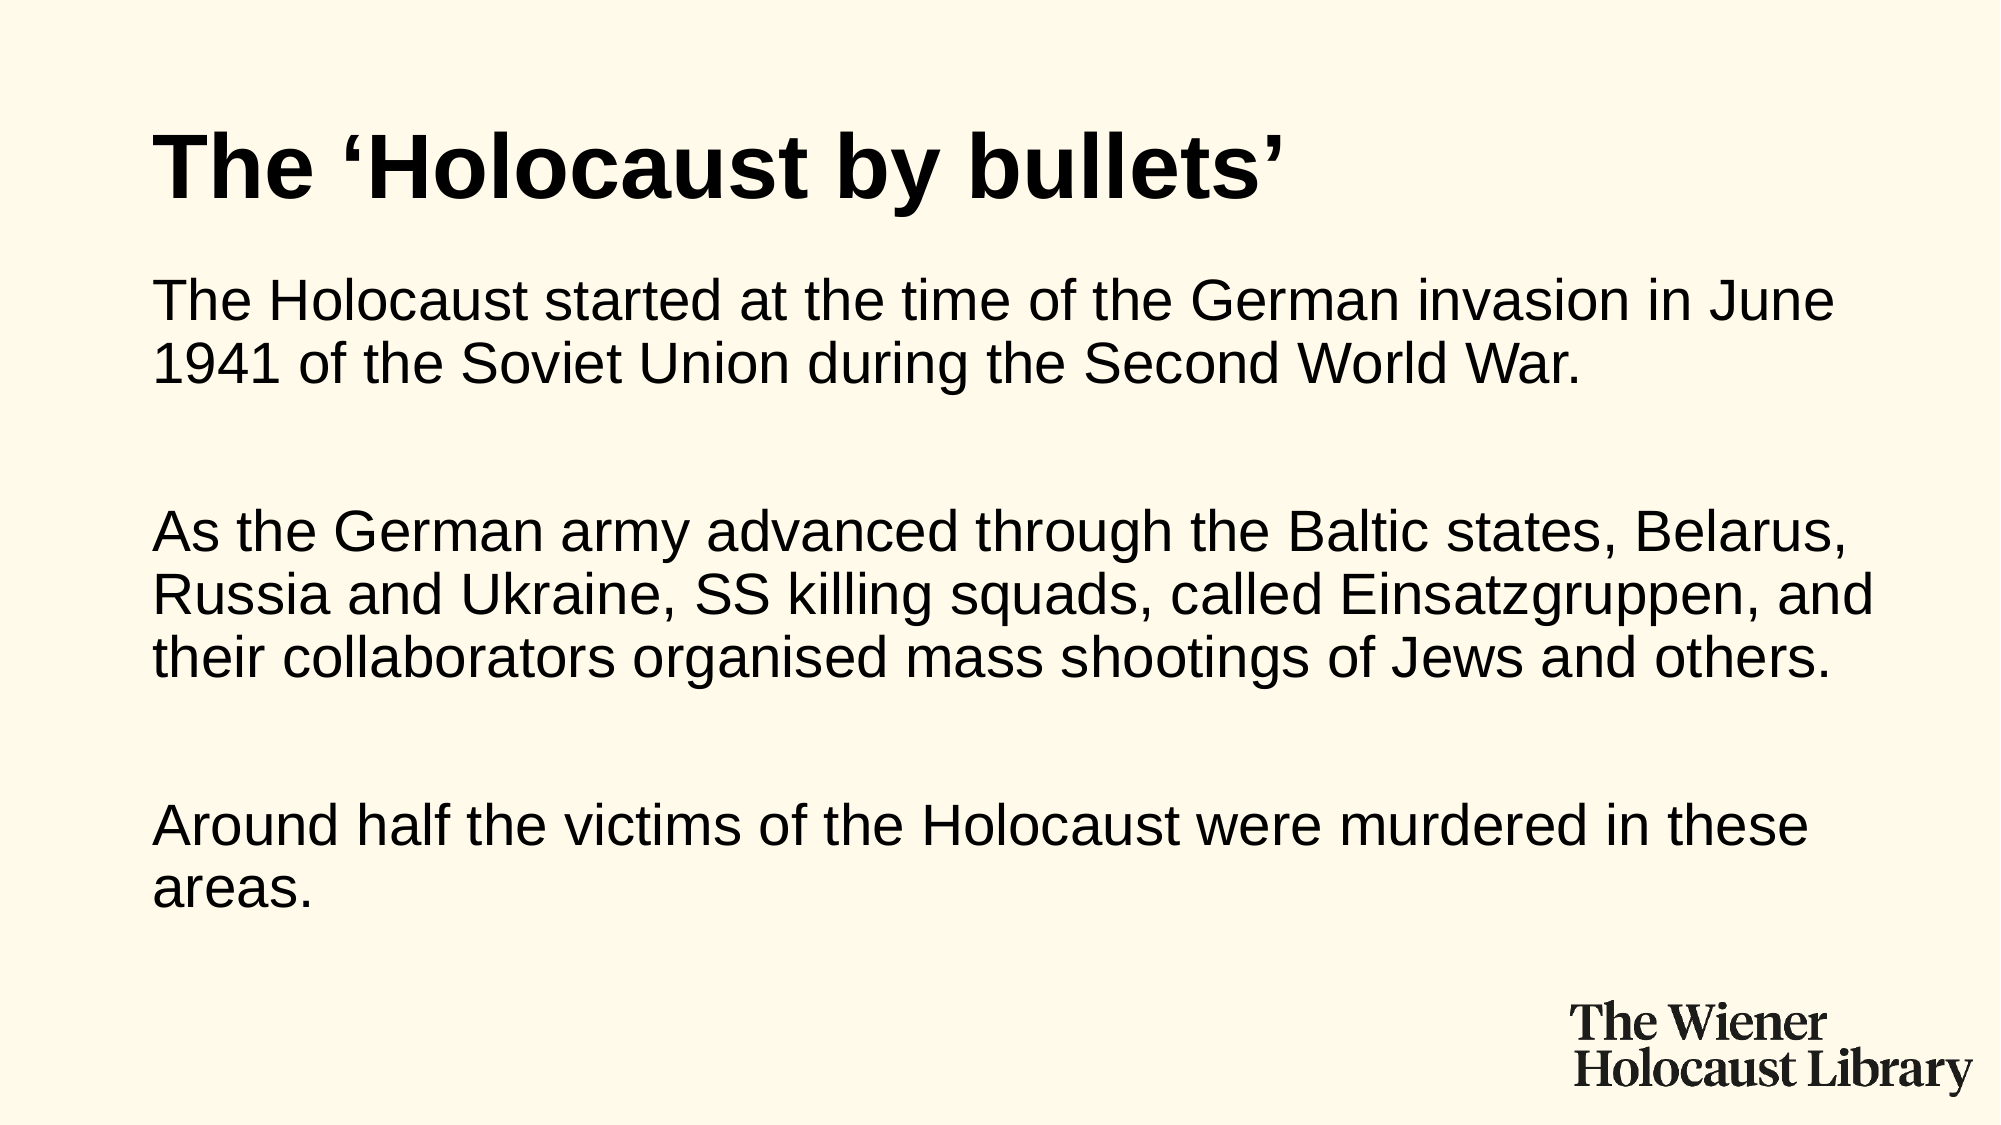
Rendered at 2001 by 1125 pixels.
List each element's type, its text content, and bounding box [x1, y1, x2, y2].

title The ‘Holocaust by bullets’ [137, 59, 1863, 263]
picture [1570, 1000, 1973, 1097]
list The Holocaust started at the time of the German invasion in June 1941 of the Soviet Union during the Second World War. As the German army advanced through the Baltic states, Belarus, Russia and Ukraine, SS killing squads, called Einsatzgruppen, and their collaborators organised mass shootings of Jews and others. Around half the victims of the Holocaust were murdered in these areas. [137, 263, 1936, 977]
